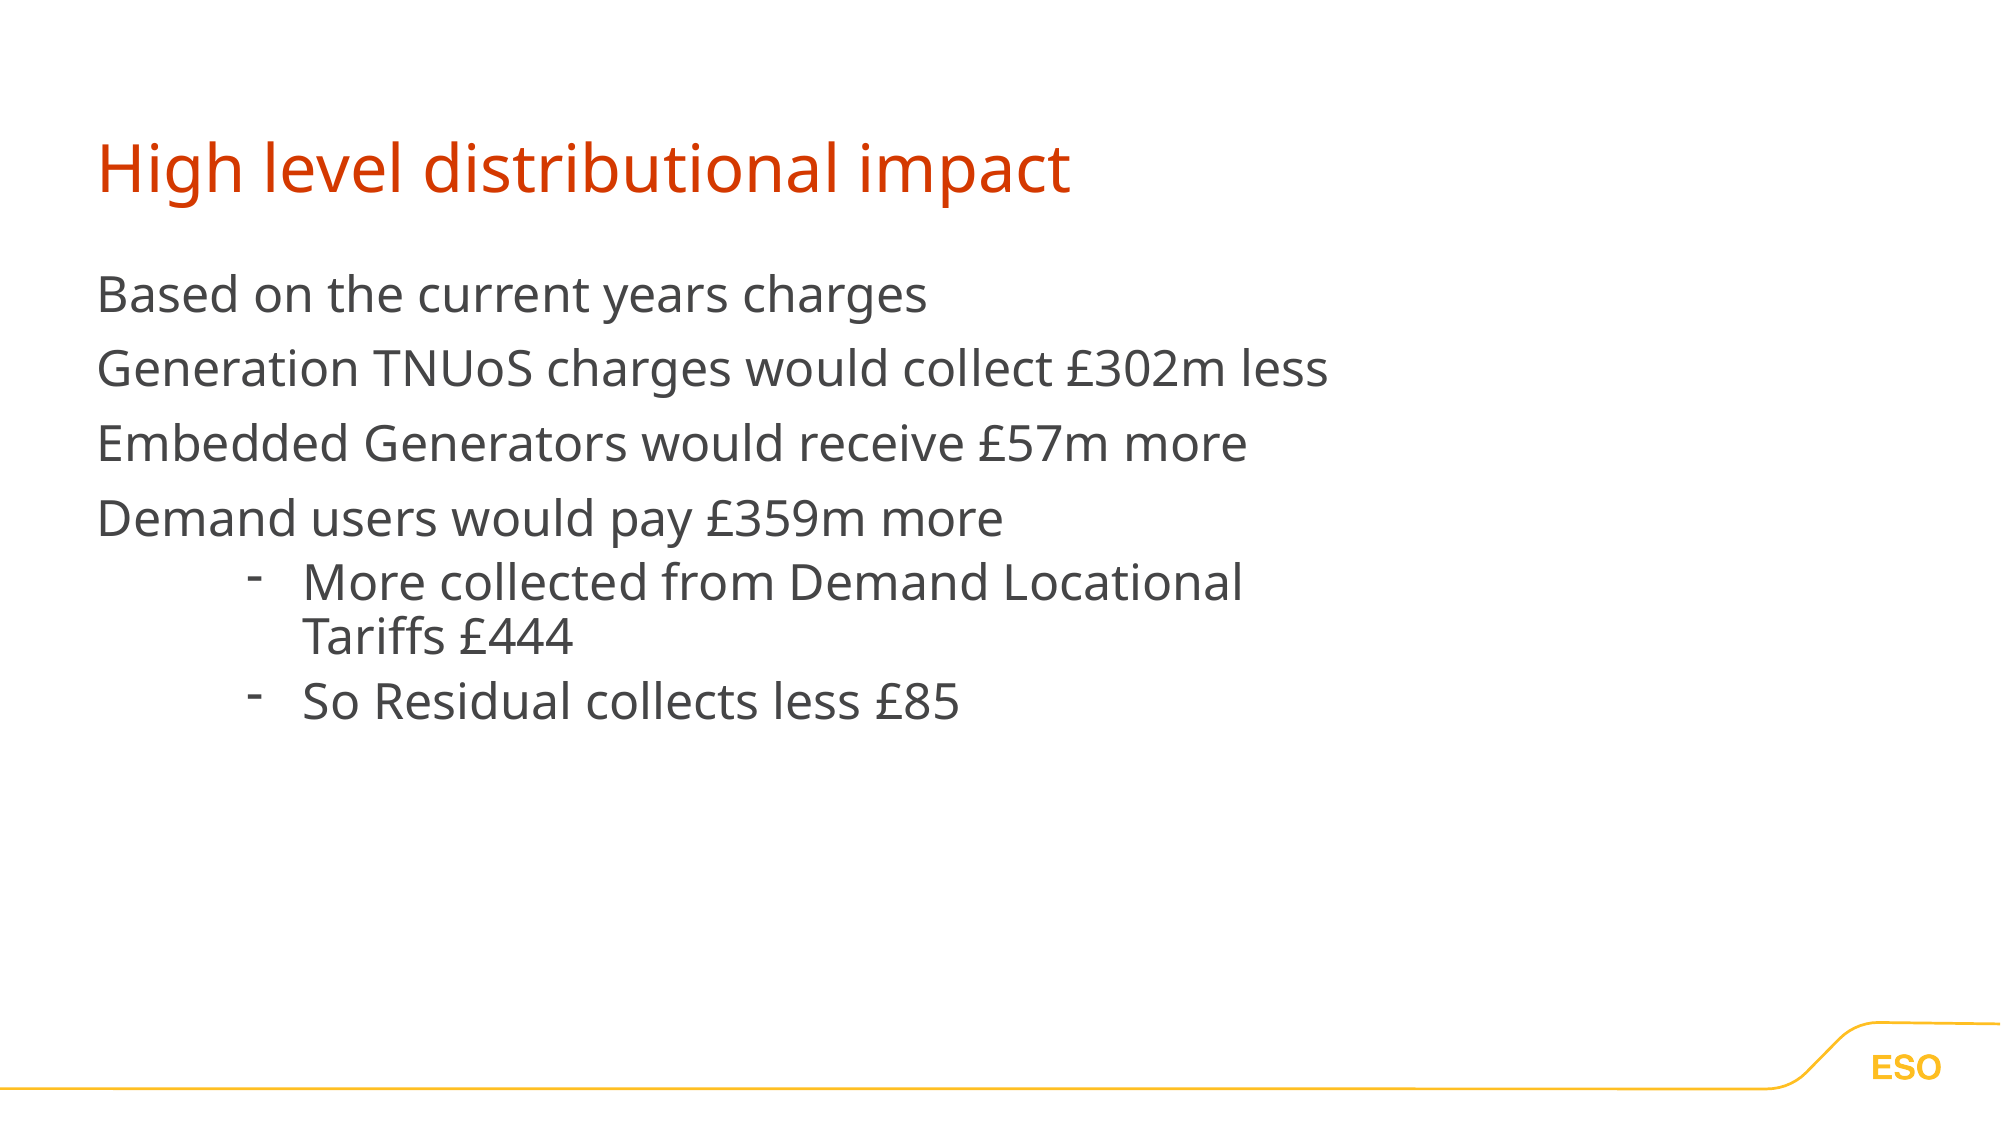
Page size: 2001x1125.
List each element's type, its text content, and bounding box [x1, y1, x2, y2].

title High level distributional impact [81, 127, 1224, 233]
picture [1873, 1054, 1941, 1080]
list Based on the current years charges Generation TNUoS charges would collect £302m less Embedded Generators would receive £57m more Demand users would pay £359m more More collected from Demand Locational Tariffs £444 So Residual collects less £85 [81, 261, 2000, 861]
